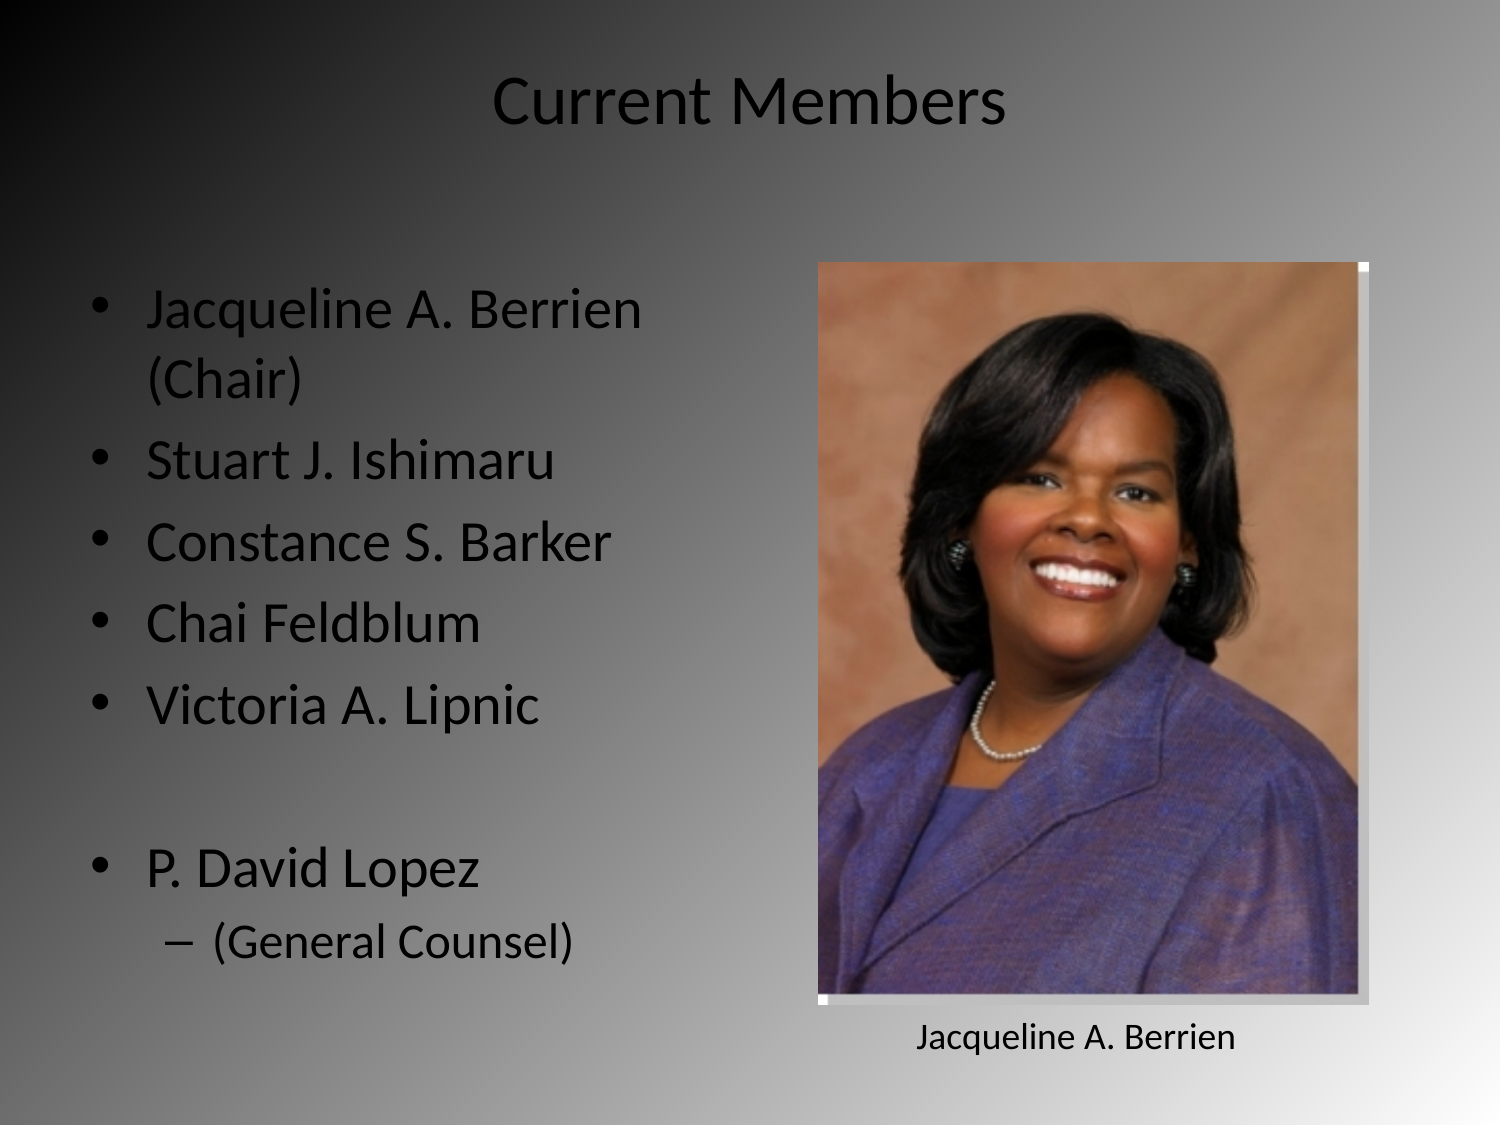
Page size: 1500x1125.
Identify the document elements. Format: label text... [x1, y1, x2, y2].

text_box Jacqueline A. Berrien [901, 1014, 1252, 1065]
title Current Members [75, 45, 1425, 233]
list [762, 262, 1426, 1006]
list Jacqueline A. Berrien (Chair) Stuart J. Ishimaru Constance S. Barker Chai Feldblum Victoria A. Lipnic P. David Lopez (General Counsel) [75, 262, 738, 1005]
